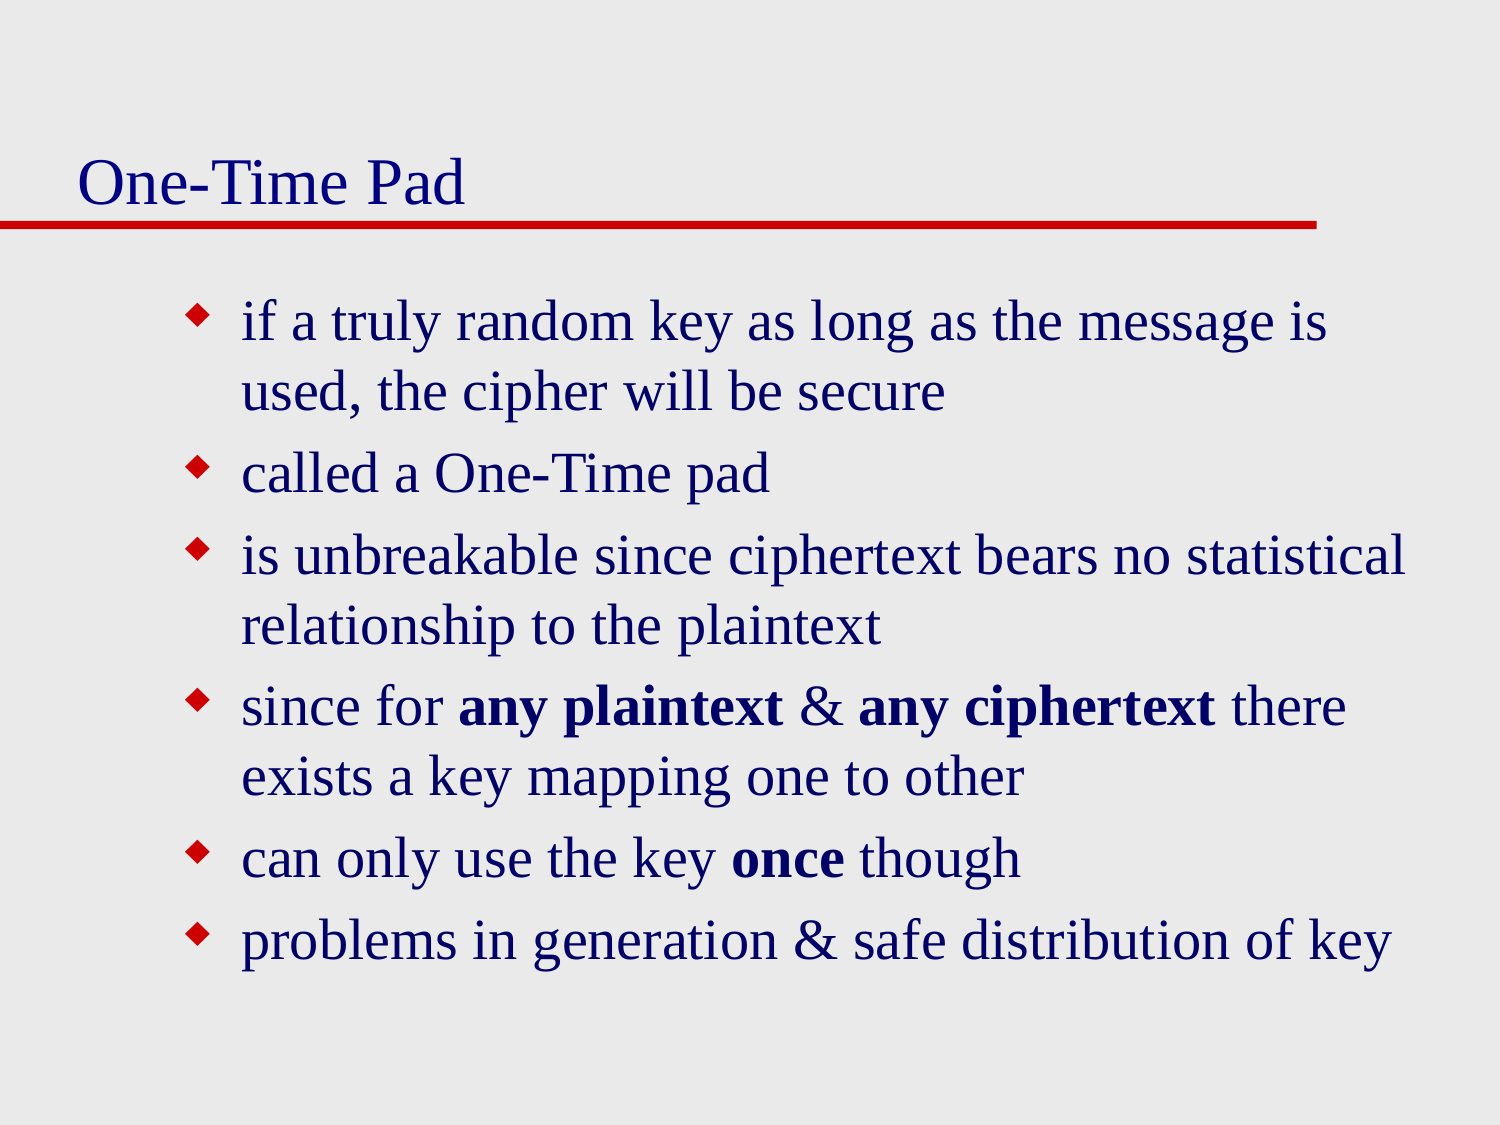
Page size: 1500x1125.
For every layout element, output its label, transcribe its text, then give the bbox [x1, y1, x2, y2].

list if a truly random key as long as the message is used, the cipher will be secure called a One-Time pad is unbreakable since ciphertext bears no statistical relationship to the plaintext since for any plaintext & any ciphertext there exists a key mapping one to other can only use the key once though problems in generation & safe distribution of key [169, 274, 1438, 951]
title One-Time Pad [62, 43, 1338, 226]
